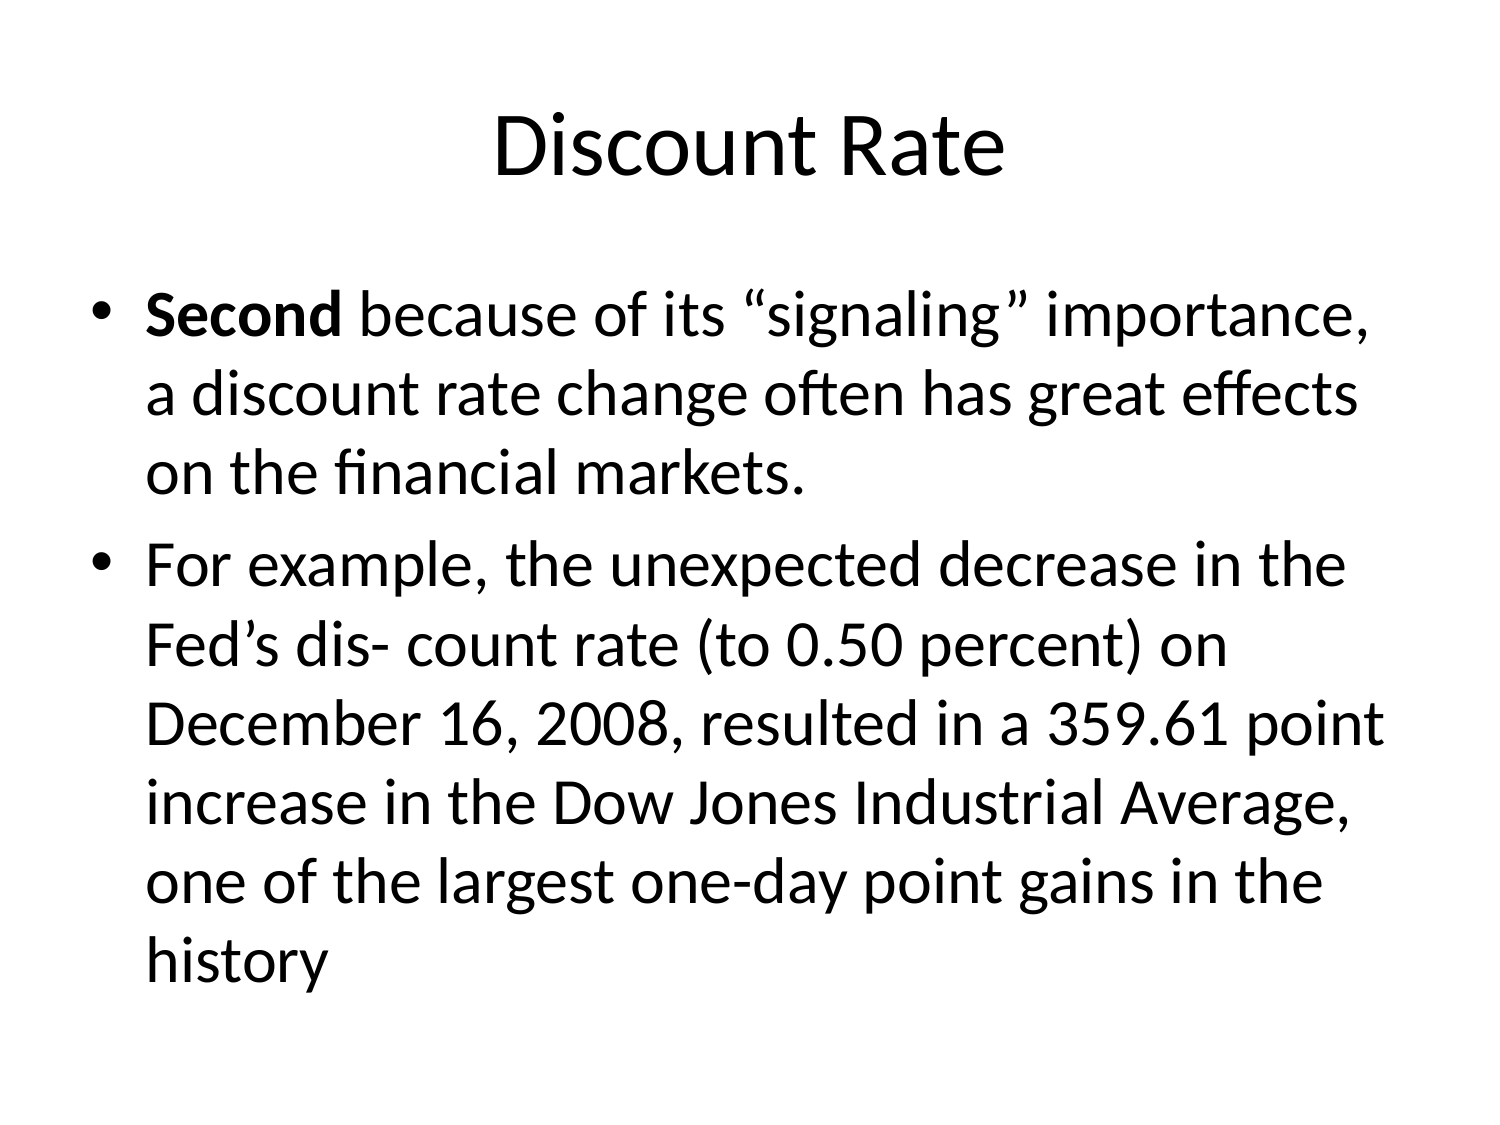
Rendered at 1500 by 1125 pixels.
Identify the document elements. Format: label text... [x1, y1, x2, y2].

list Second because of its “signaling” importance, a discount rate change often has great effects on the financial markets. For example, the unexpected decrease in the Fed’s dis- count rate (to 0.50 percent) on December 16, 2008, resulted in a 359.61 point increase in the Dow Jones Industrial Average, one of the largest one-day point gains in the history [75, 262, 1425, 1005]
title Discount Rate [75, 45, 1425, 233]
